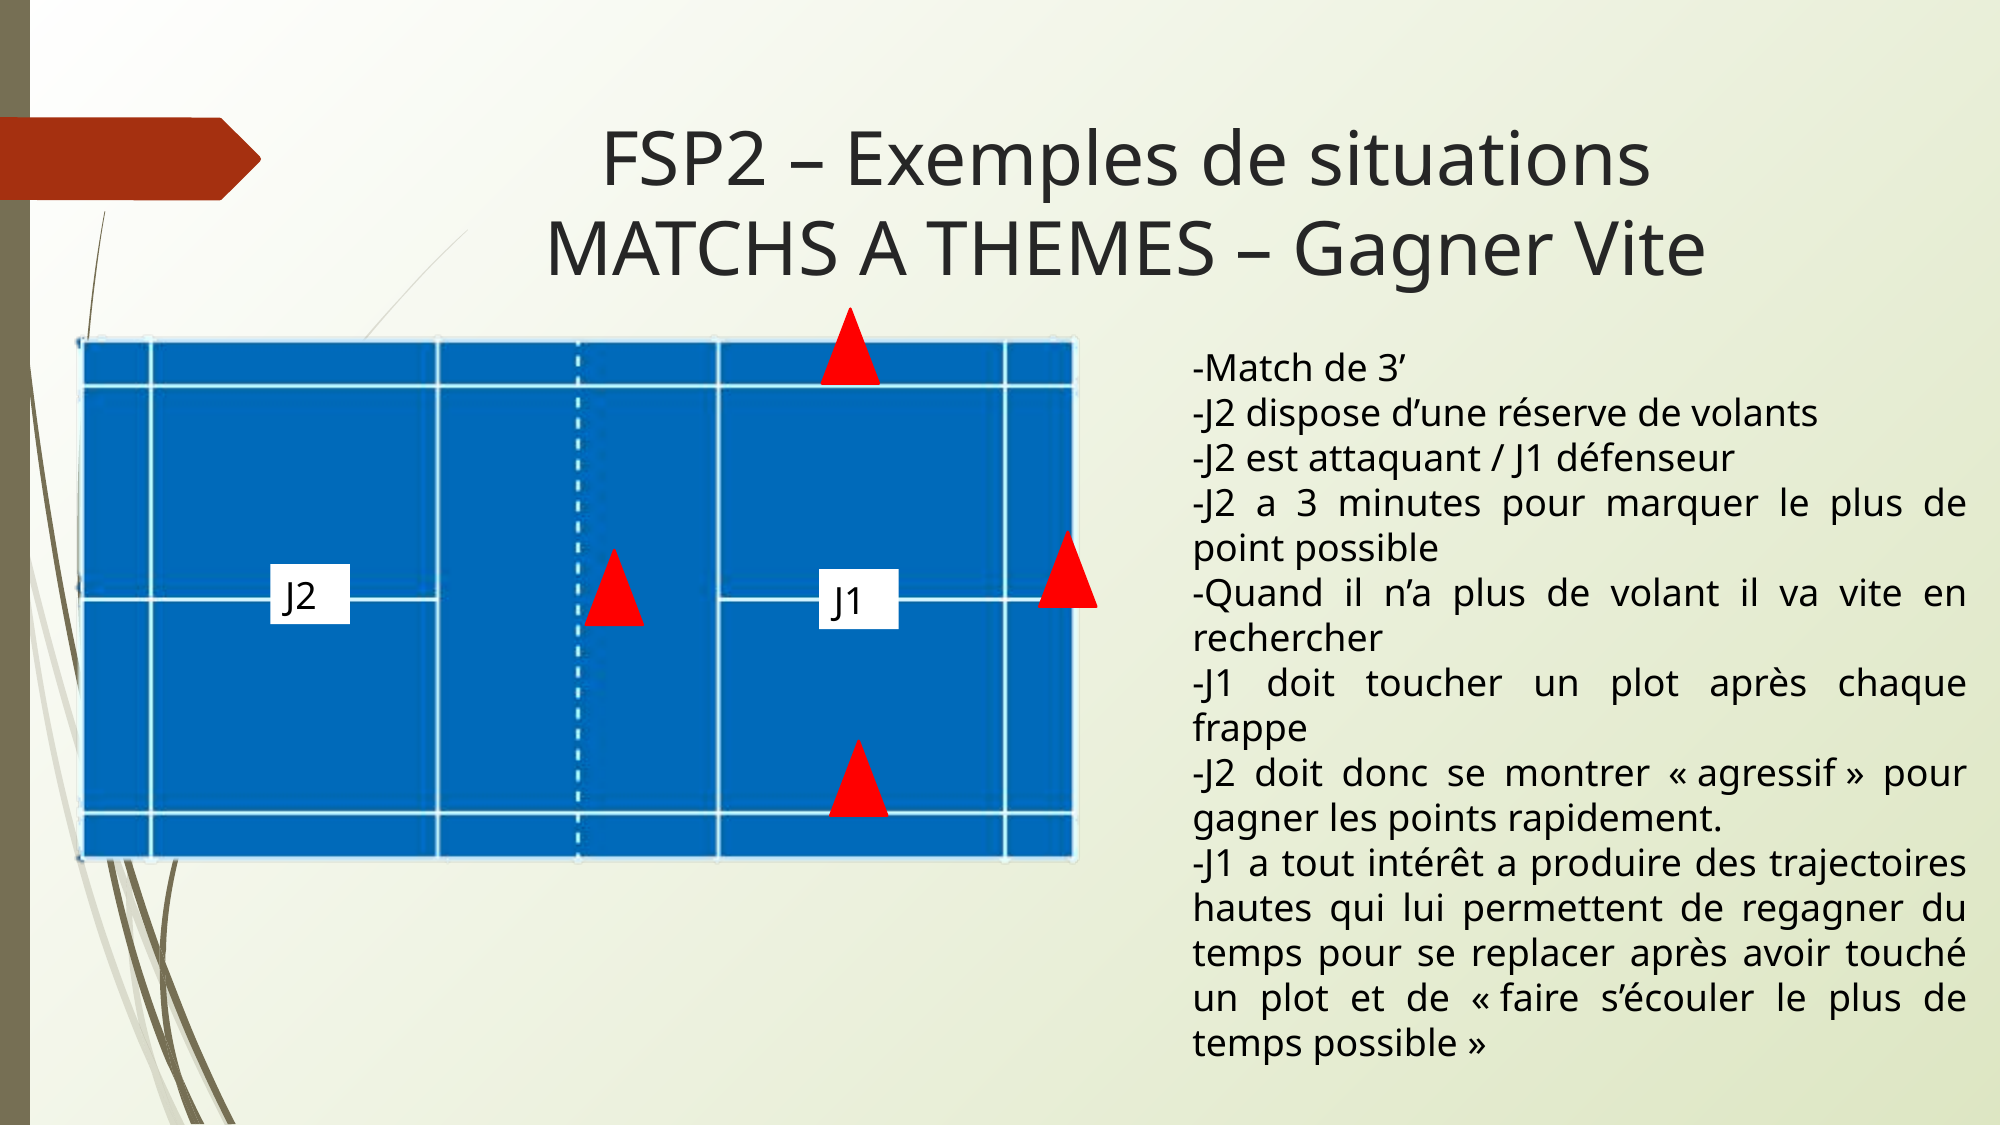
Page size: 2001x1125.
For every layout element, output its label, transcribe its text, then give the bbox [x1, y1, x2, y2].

title FSP2 – Exemples de situations MATCHS A THEMES – Gagner Vite [270, 102, 1984, 313]
picture [0, 257, 1178, 943]
text_box -Match de 3’ -J2 dispose d’une réserve de volants -J2 est attaquant / J1 défenseur -J2 a 3 minutes pour marquer le plus de point possible -Quand il n’a plus de volant il va vite en rechercher -J1 doit toucher un plot après chaque frappe -J2 doit donc se montrer « agressif » pour gagner les points rapidement. -J1 a tout intérêt a produire des trajectoires hautes qui lui permettent de regagner du temps pour se replacer après avoir touché un plot et de « faire s’écouler le plus de temps possible » [1177, 336, 1984, 1117]
